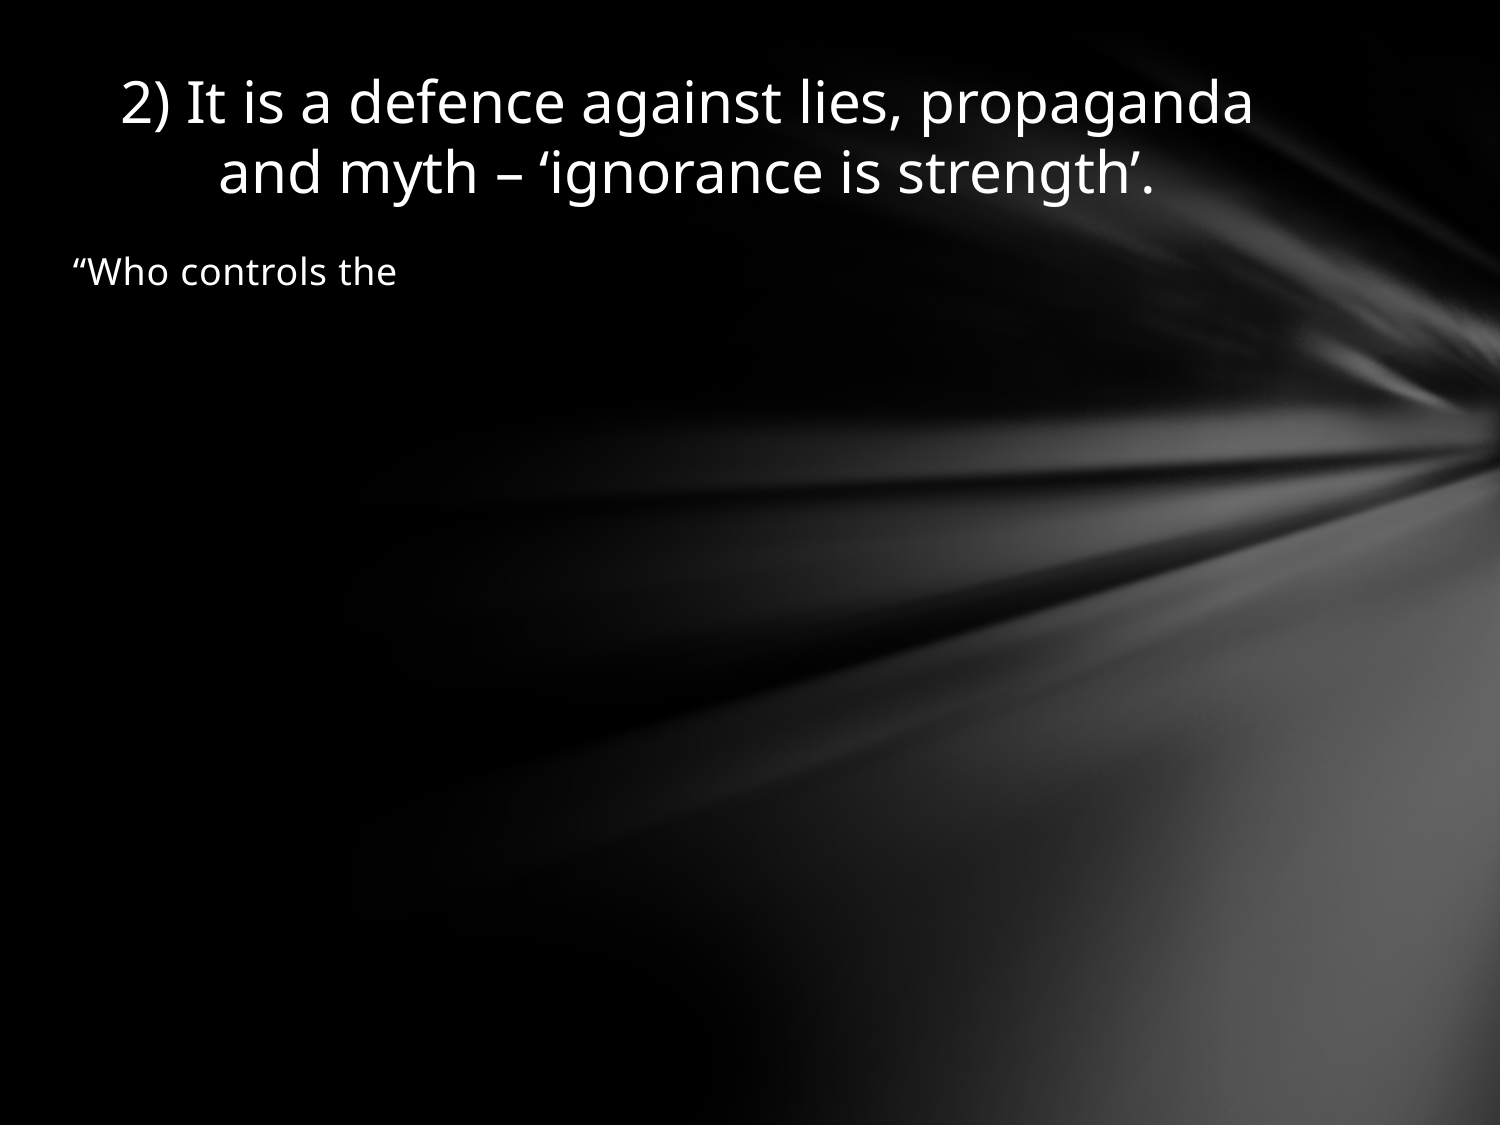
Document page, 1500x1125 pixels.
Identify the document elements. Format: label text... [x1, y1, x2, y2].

list “Who controls the [57, 239, 1318, 1015]
title 2) It is a defence against lies, propaganda and myth – ‘ignorance is strength’. [57, 37, 1318, 213]
